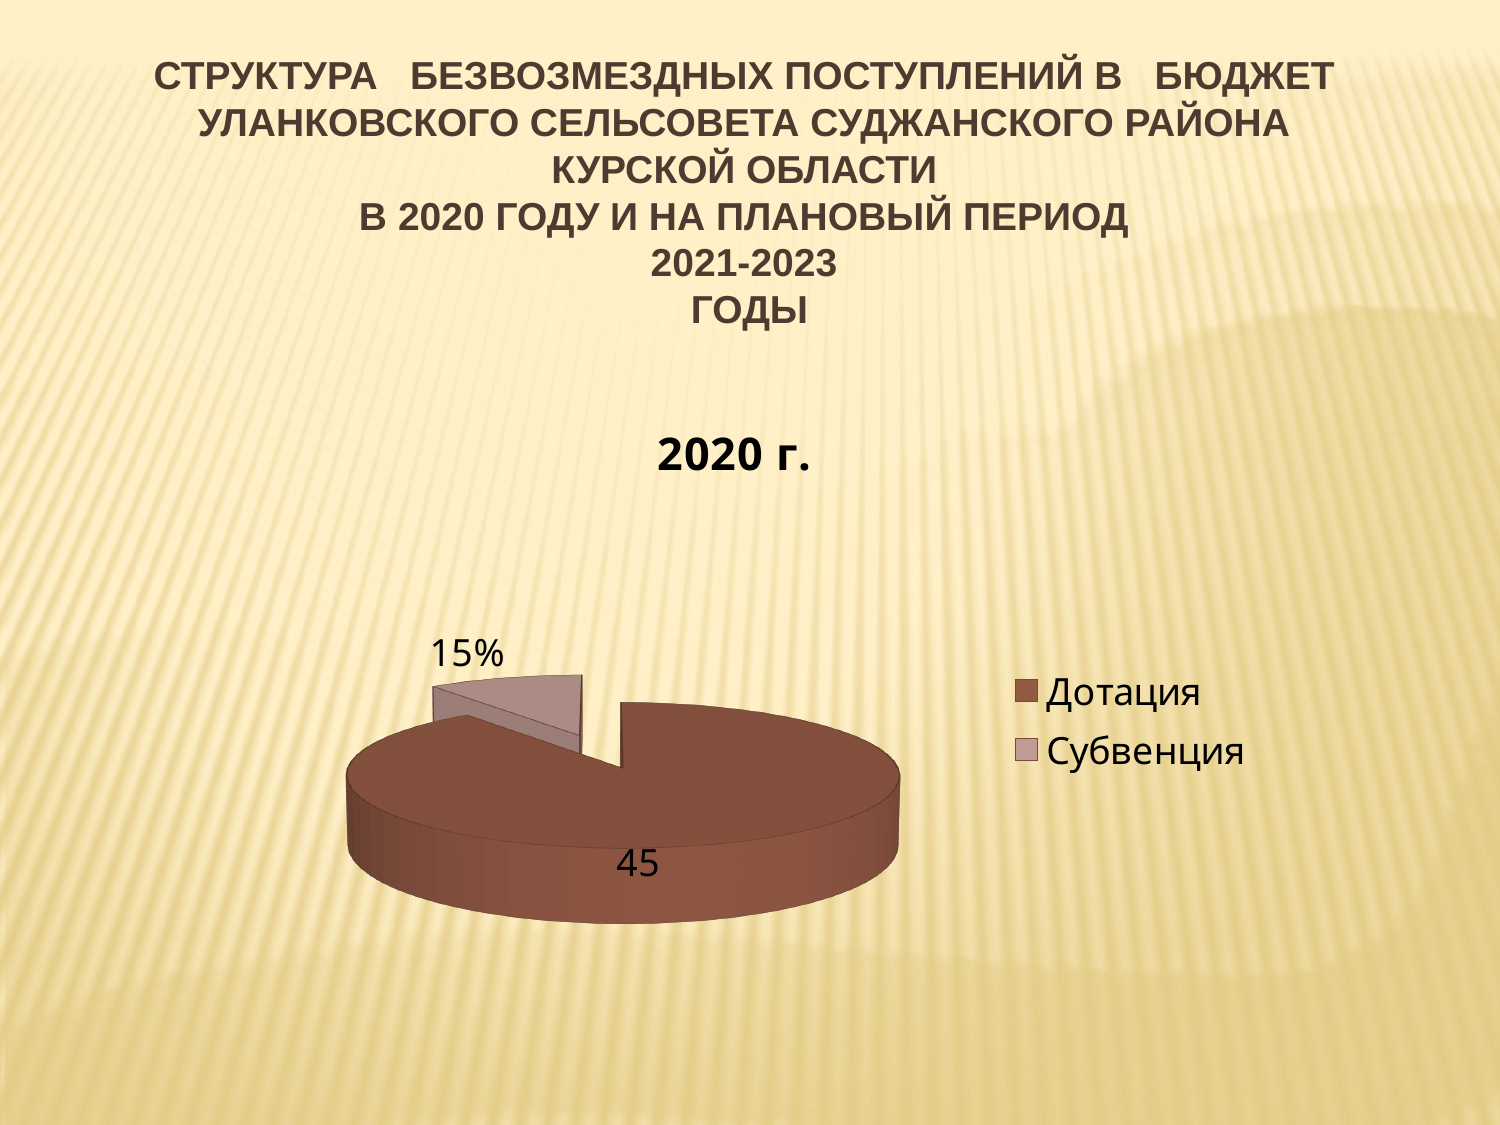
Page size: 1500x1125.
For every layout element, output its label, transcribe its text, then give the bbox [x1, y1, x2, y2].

title Структура безвозмездных поступлений в бюджет УЛАНКОВСКОГО сельсовета Суджанского района Курской области в 2020 году и на плановый период 2021-2023 годы [128, 42, 1360, 340]
chart [198, 386, 1270, 1054]
